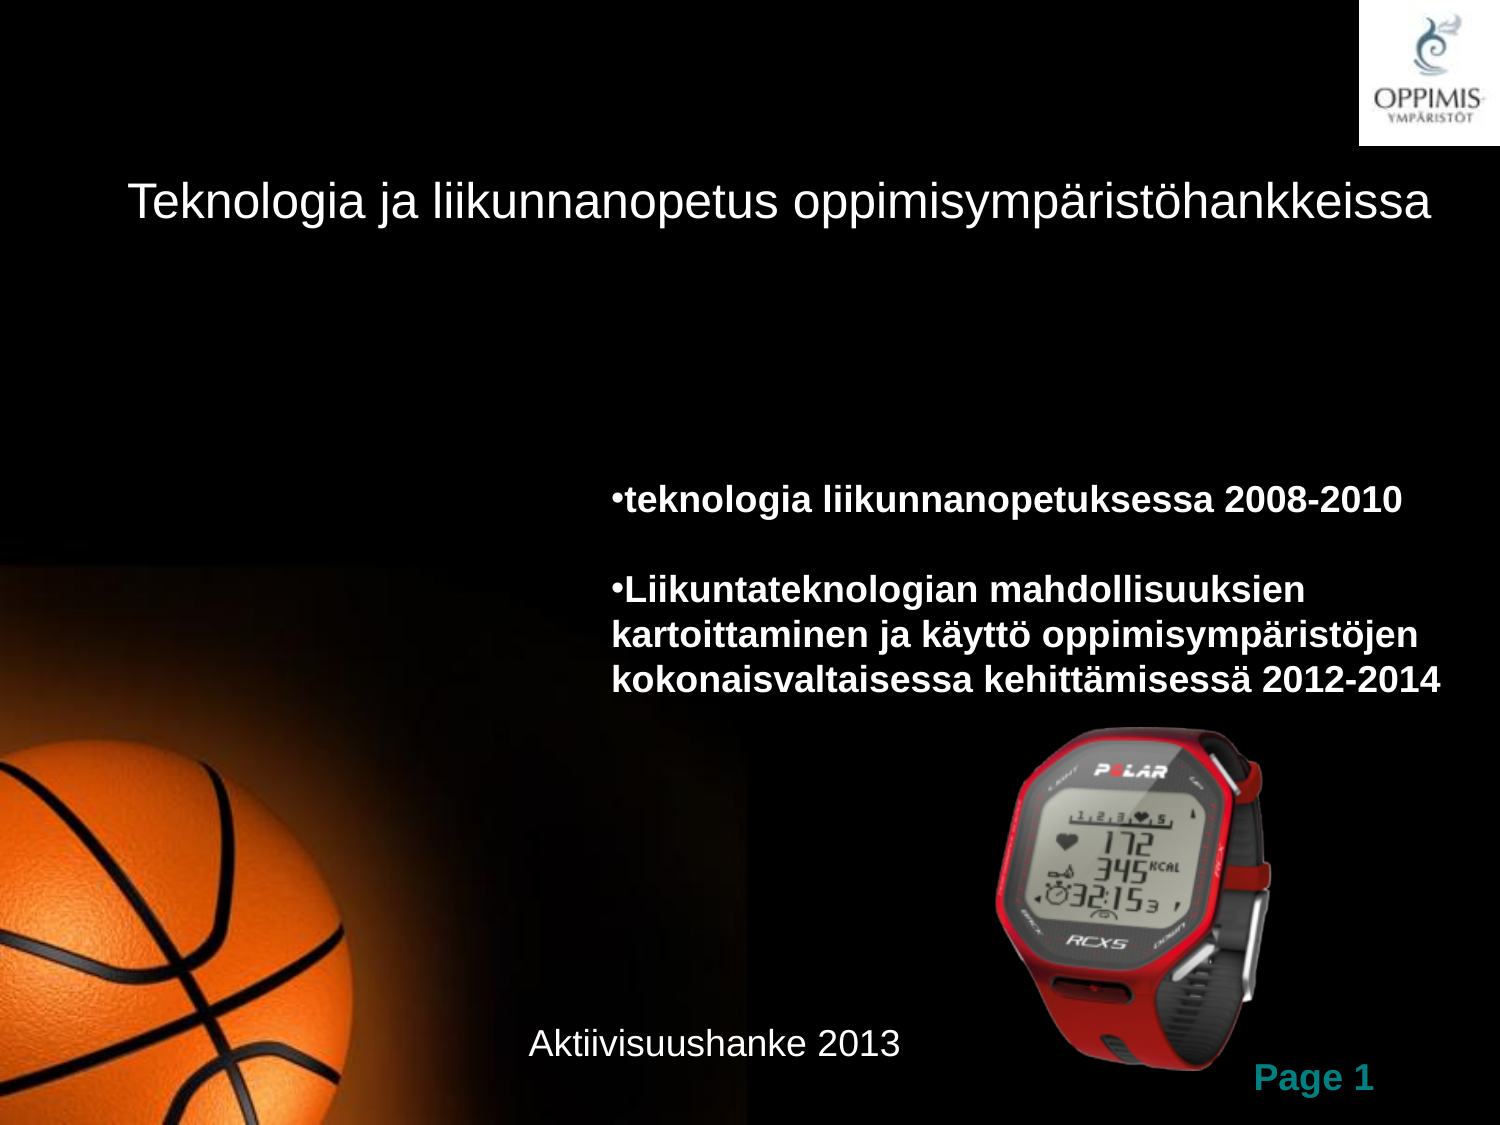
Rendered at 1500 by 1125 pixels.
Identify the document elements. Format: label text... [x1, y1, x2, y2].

title Teknologia ja liikunnanopetus oppimisympäristöhankkeissa [112, 160, 1463, 402]
footer Aktiivisuushanke 2013 [513, 1011, 980, 1072]
picture [0, 0, 1500, 1125]
text_box teknologia liikunnanopetuksessa 2008-2010 Liikuntateknologian mahdollisuuksien kartoittaminen ja käyttö oppimisympäristöjen kokonaisvaltaisessa kehittämisessä 2012-2014 [596, 467, 1459, 798]
